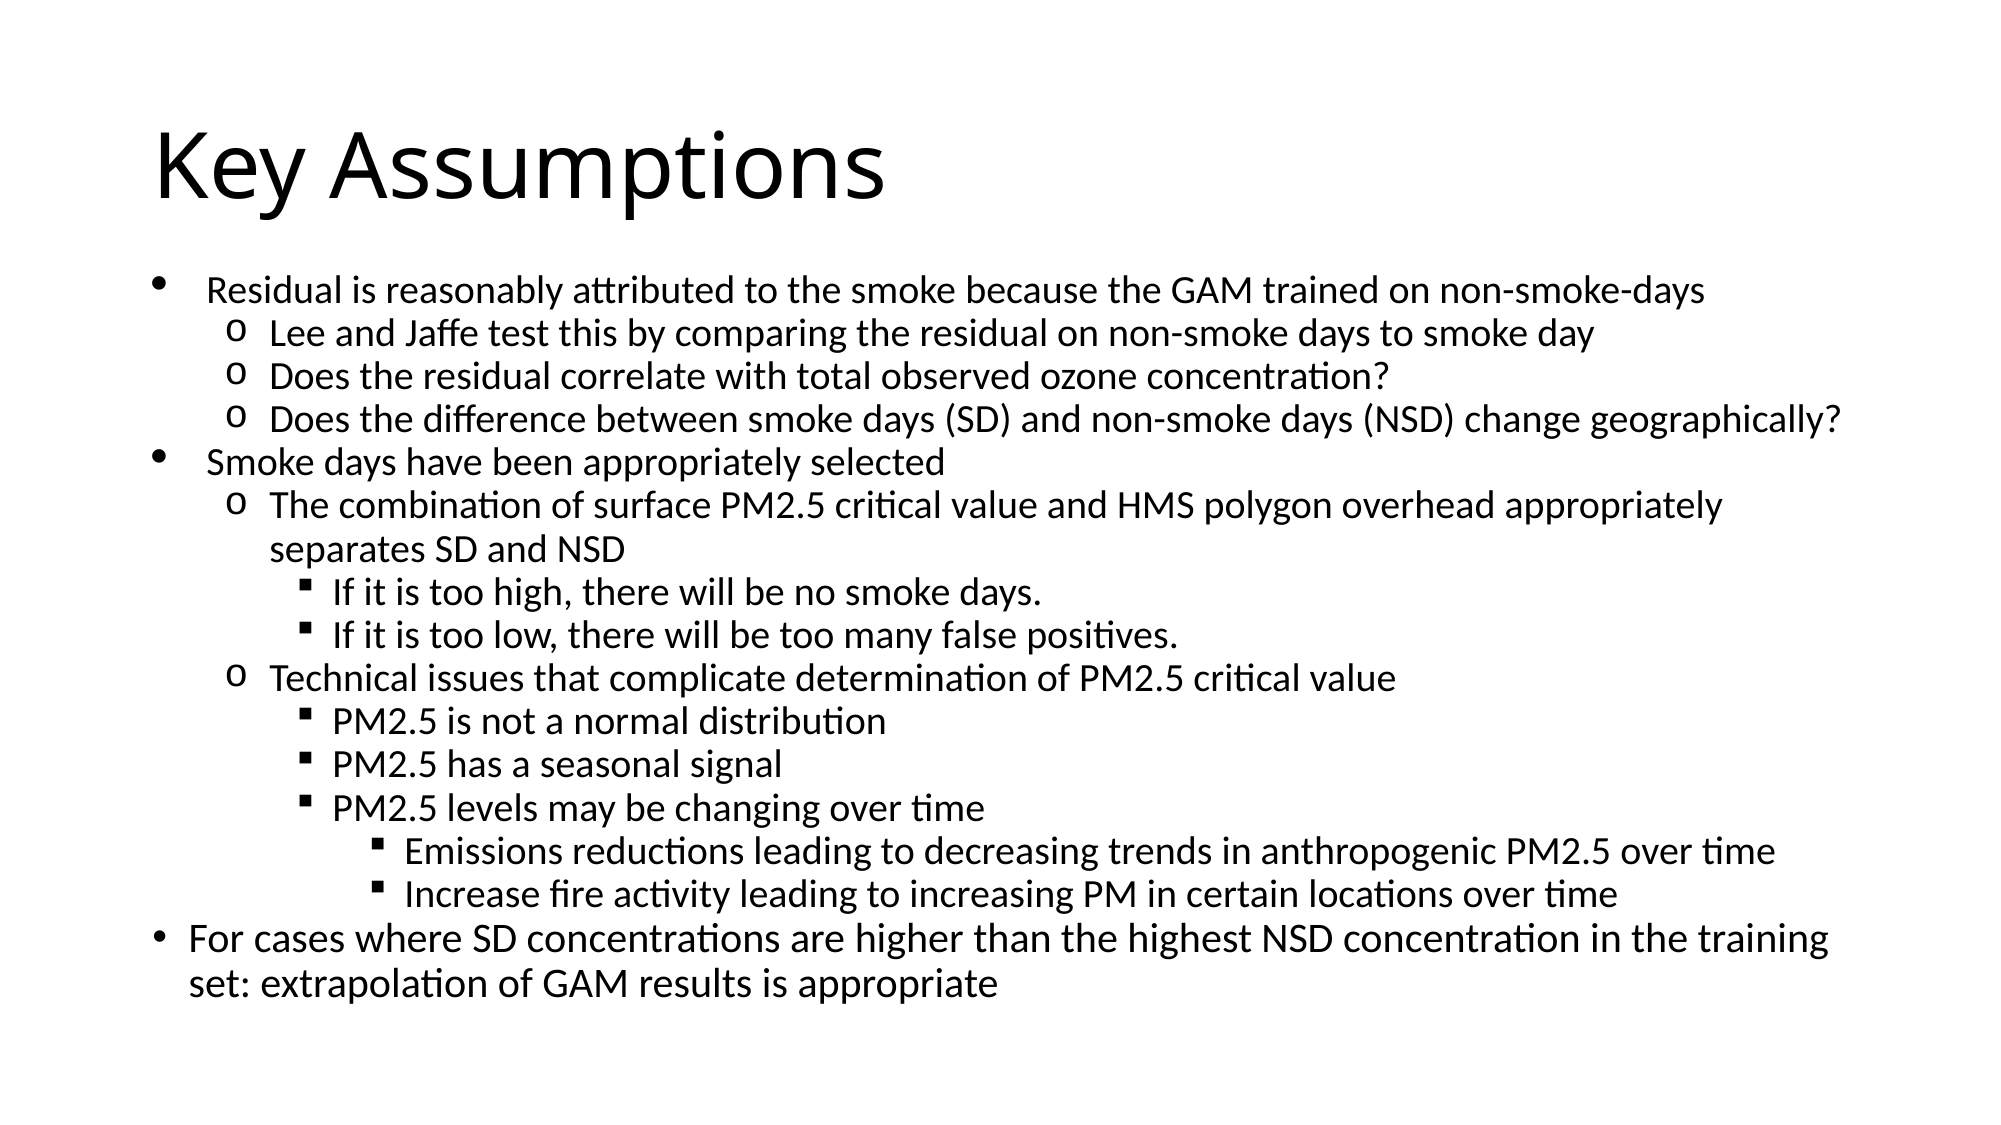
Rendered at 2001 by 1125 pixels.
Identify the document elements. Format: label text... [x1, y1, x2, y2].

title Key Assumptions [137, 59, 1863, 261]
list Residual is reasonably attributed to the smoke because the GAM trained on non-smoke-days Lee and Jaffe test this by comparing the residual on non-smoke days to smoke day Does the residual correlate with total observed ozone concentration? Does the difference between smoke days (SD) and non-smoke days (NSD) change geographically? Smoke days have been appropriately selected The combination of surface PM2.5 critical value and HMS polygon overhead appropriately separates SD and NSD If it is too high, there will be no smoke days. If it is too low, there will be too many false positives. Technical issues that complicate determination of PM2.5 critical value PM2.5 is not a normal distribution PM2.5 has a seasonal signal PM2.5 levels may be changing over time Emissions reductions leading to decreasing trends in anthropogenic PM2.5 over time Increase fire activity leading to increasing PM in certain locations over time For cases where SD concentrations are higher than the highest NSD concentration in the training set: extrapolation of GAM results is appropriate [137, 261, 1863, 1066]
